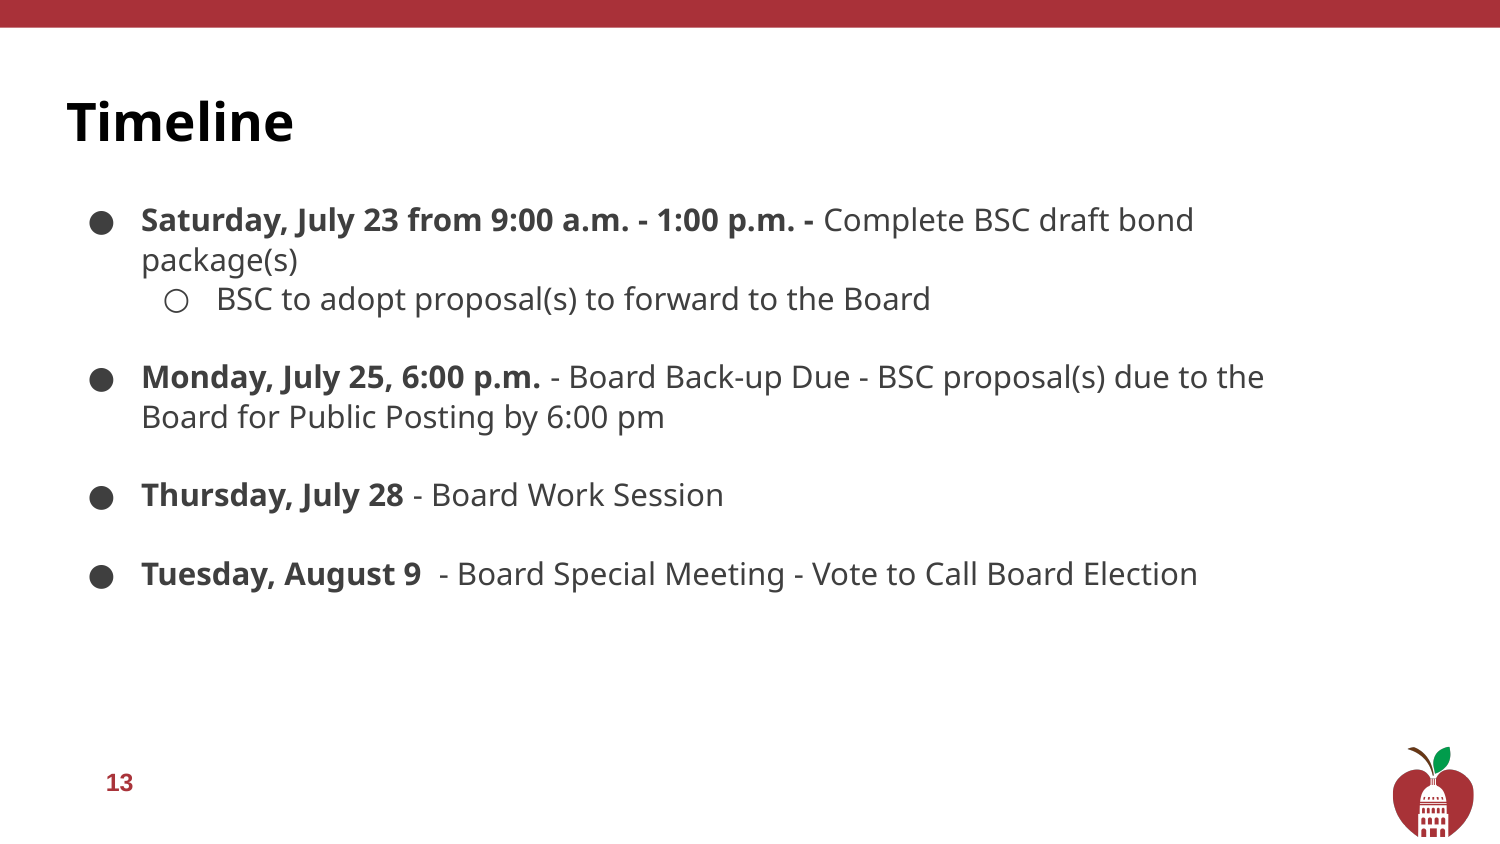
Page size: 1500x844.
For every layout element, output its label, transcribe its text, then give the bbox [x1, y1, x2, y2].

slide_number ‹#› [58, 749, 149, 814]
picture [1385, 744, 1481, 839]
list Saturday, July 23 from 9:00 a.m. - 1:00 p.m. - Complete BSC draft bond package(s) BSC to adopt proposal(s) to forward to the Board Monday, July 25, 6:00 p.m. - Board Back-up Due - BSC proposal(s) due to the Board for Public Posting by 6:00 pm Thursday, July 28 - Board Work Session Tuesday, August 9 - Board Special Meeting - Vote to Call Board Election [51, 125, 1354, 731]
title Timeline [51, 72, 1449, 167]
text_box [0, 0, 1500, 28]
